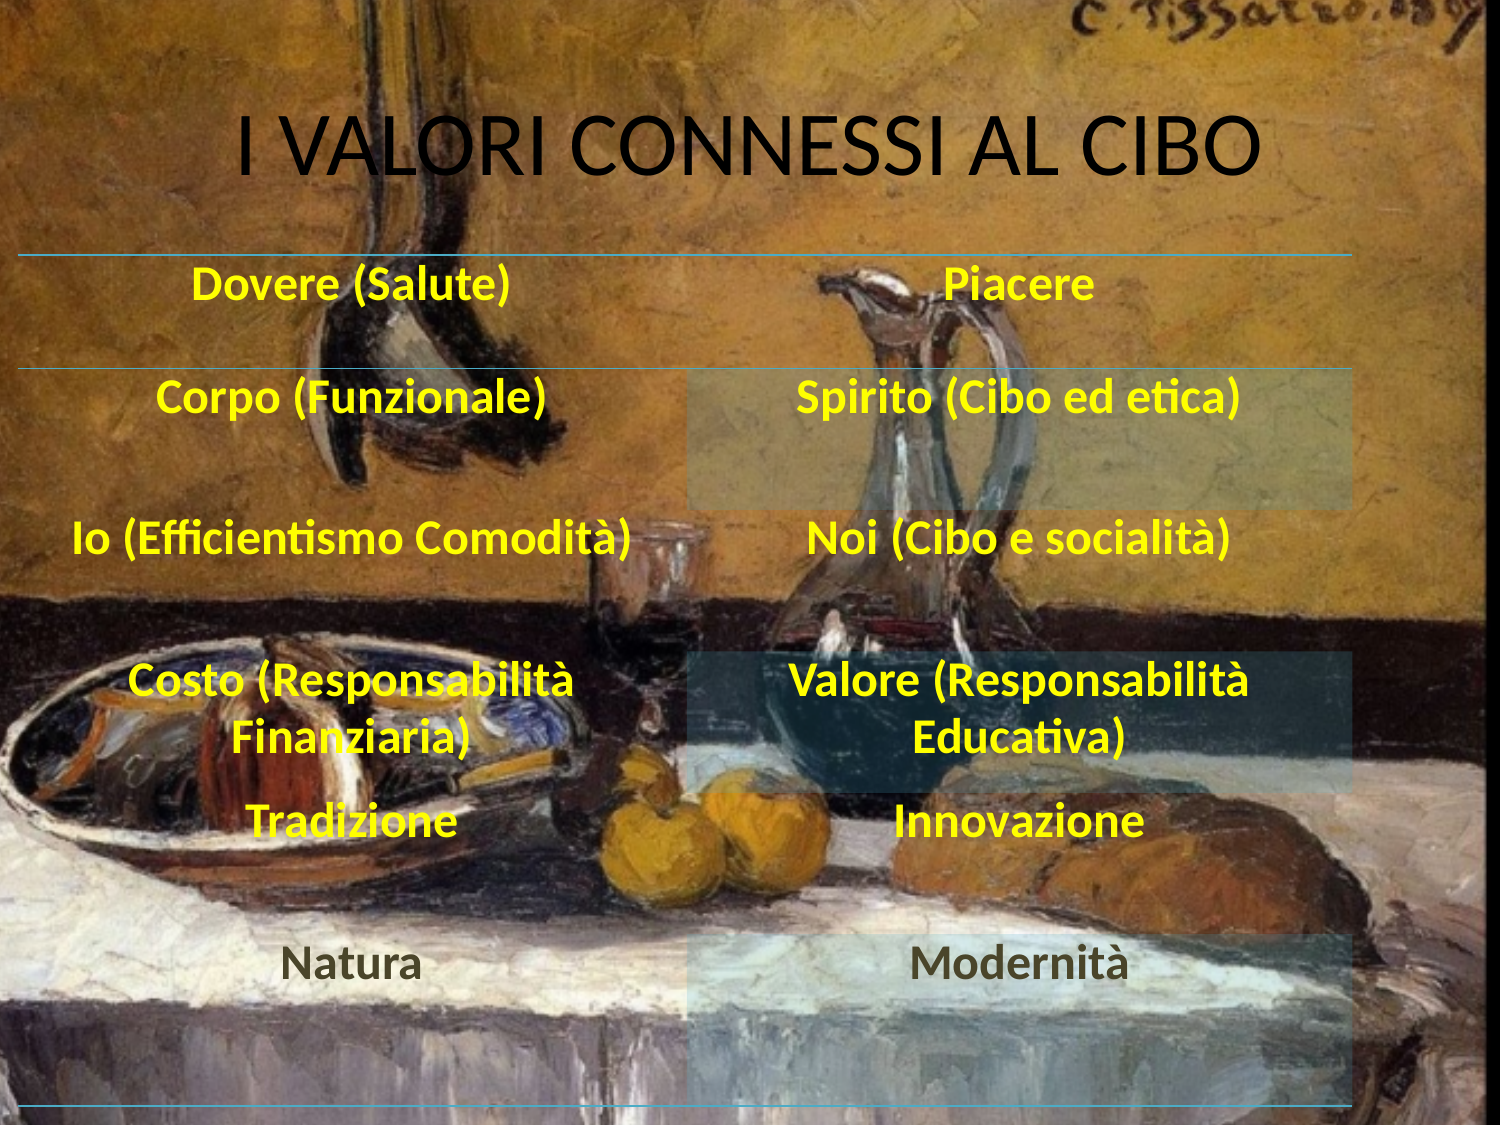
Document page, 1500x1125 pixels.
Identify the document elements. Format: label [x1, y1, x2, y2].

list [0, 0, 1500, 1125]
